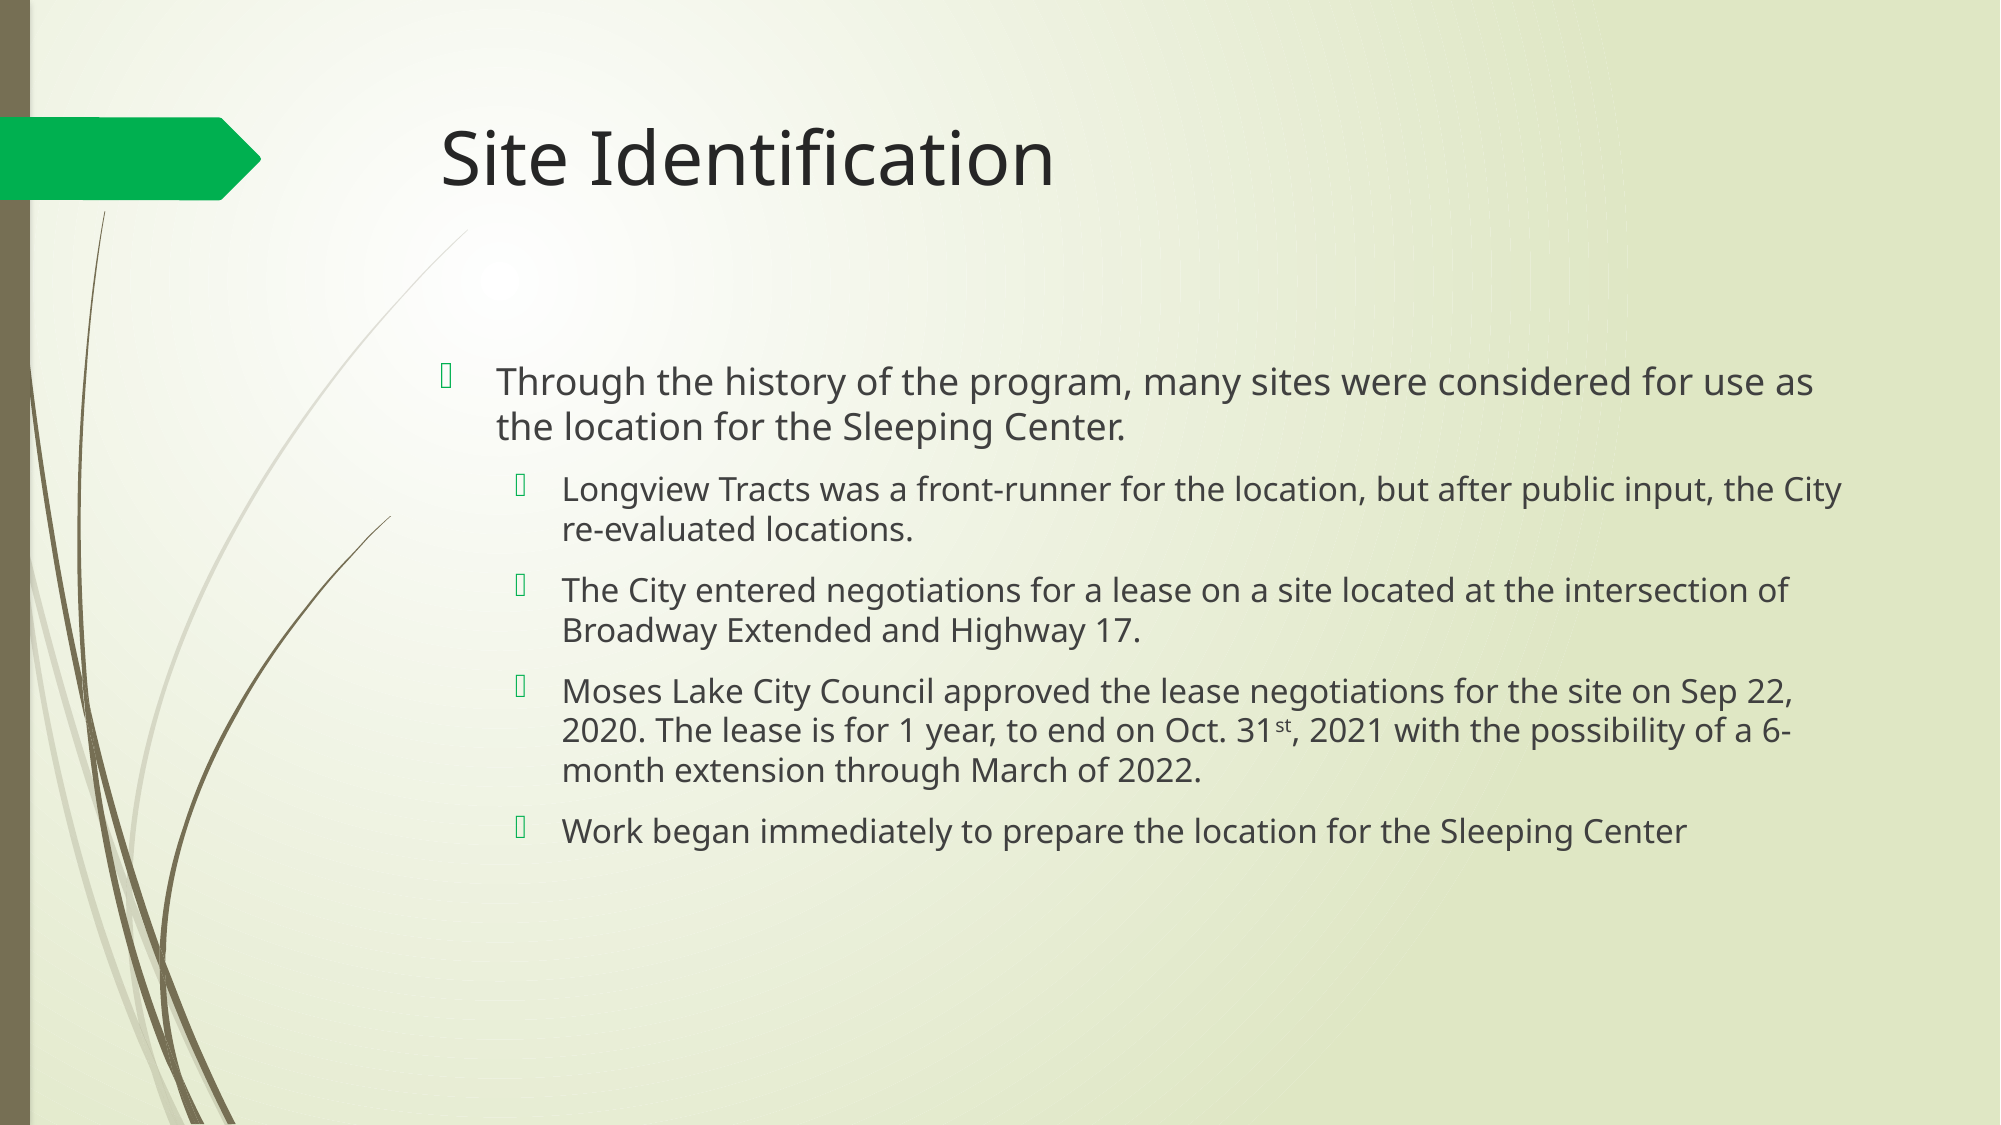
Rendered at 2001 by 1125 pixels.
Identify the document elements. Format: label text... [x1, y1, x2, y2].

title Site Identification [425, 102, 1888, 313]
list Through the history of the program, many sites were considered for use as the location for the Sleeping Center. Longview Tracts was a front-runner for the location, but after public input, the City re-evaluated locations. The City entered negotiations for a lease on a site located at the intersection of Broadway Extended and Highway 17. Moses Lake City Council approved the lease negotiations for the site on Sep 22, 2020. The lease is for 1 year, to end on Oct. 31st, 2021 with the possibility of a 6-month extension through March of 2022. Work began immediately to prepare the location for the Sleeping Center [424, 350, 1888, 970]
